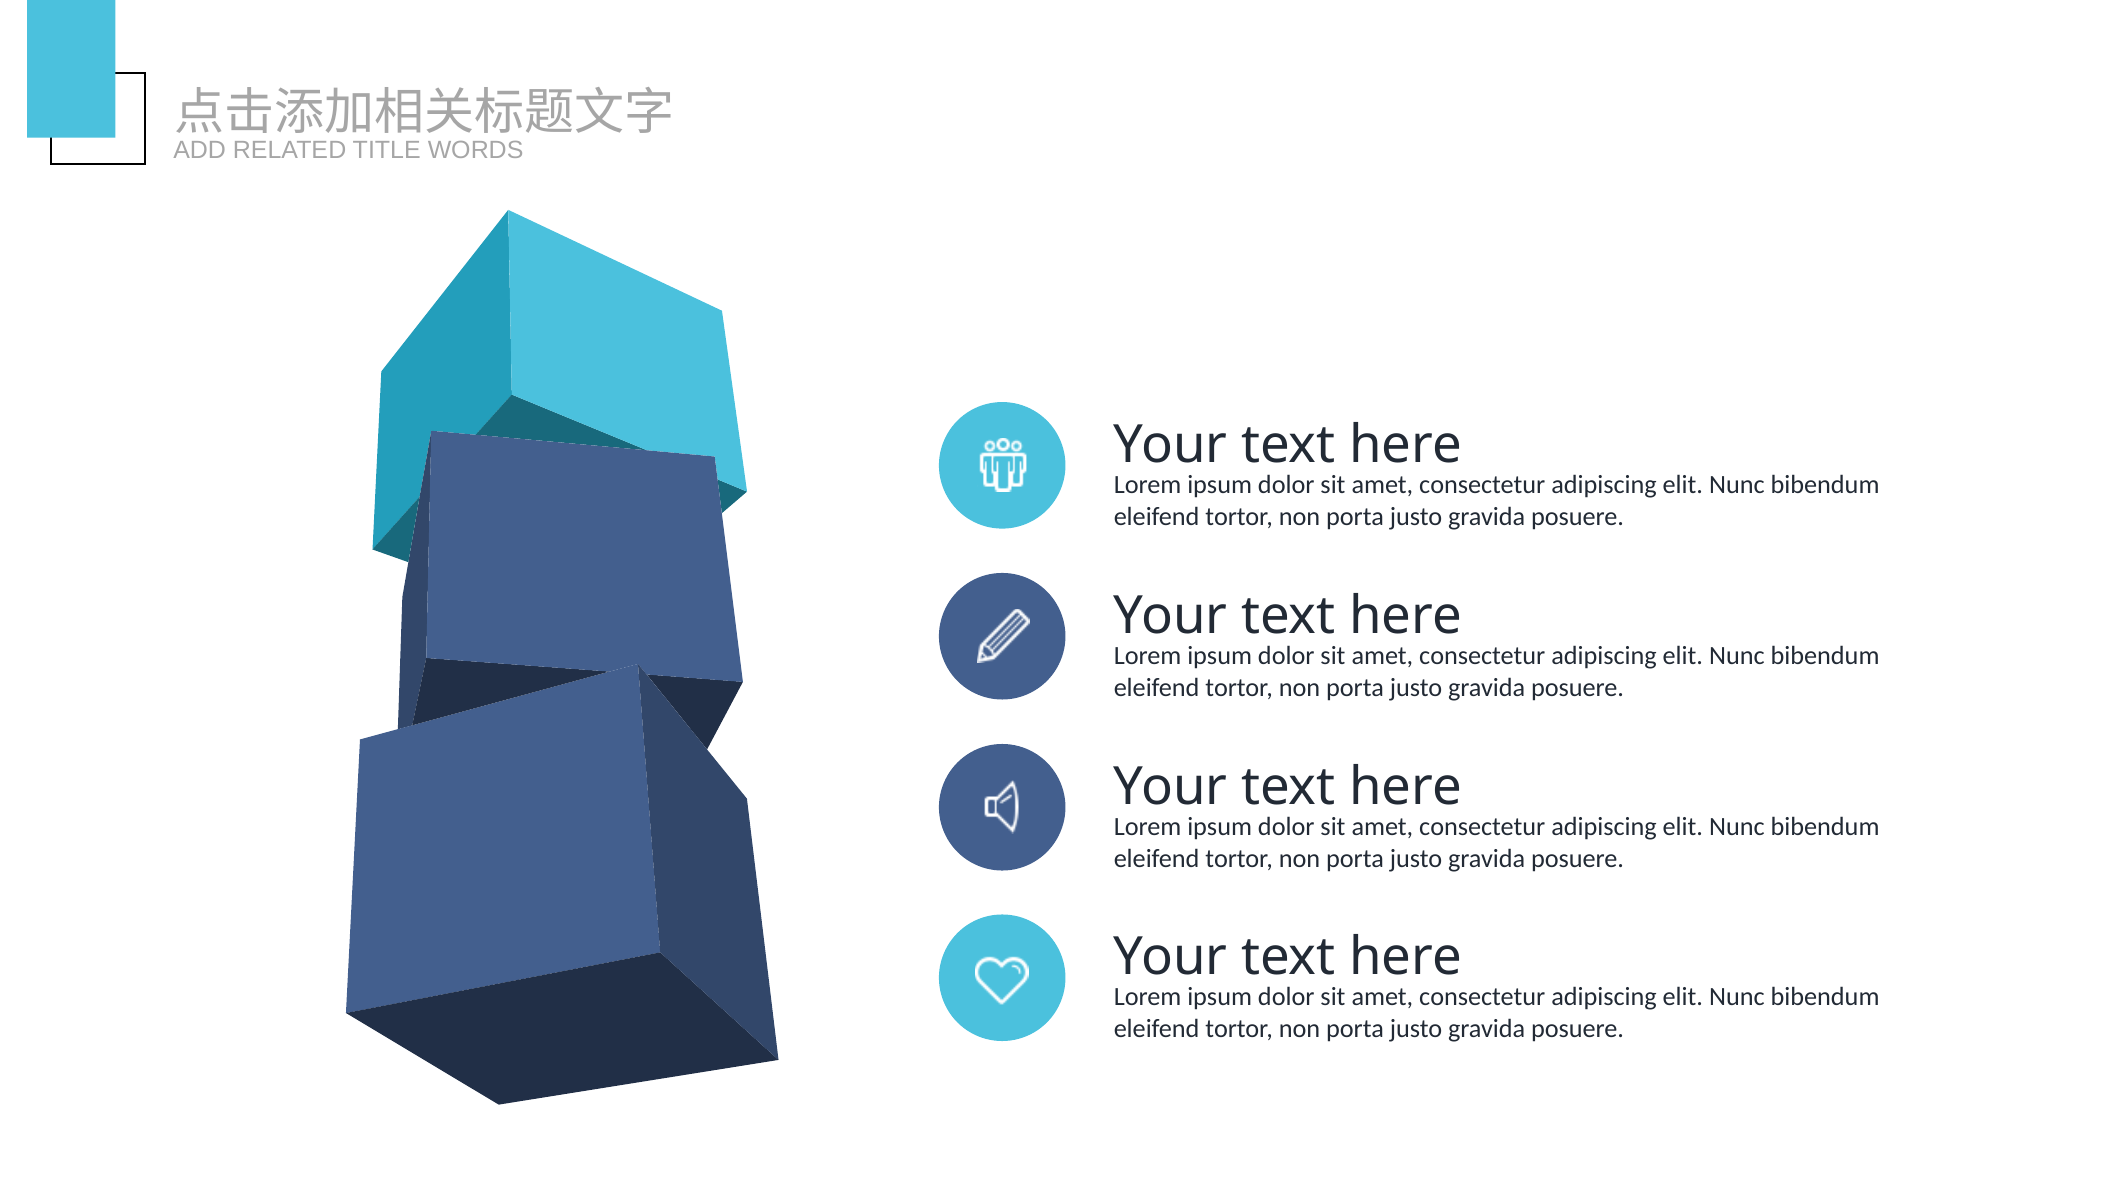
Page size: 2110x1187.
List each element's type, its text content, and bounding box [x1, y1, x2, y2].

text_box [937, 913, 1067, 1043]
text_box [937, 571, 1067, 701]
picture [975, 780, 1029, 834]
text_box Lorem ipsum dolor sit amet, consectetur adipiscing elit. Nunc bibendum eleifend tortor, non porta justo gravida posuere. [1099, 993, 1951, 1051]
text_box [26, 0, 116, 139]
text_box Your text here [1099, 572, 1951, 651]
picture [977, 609, 1030, 663]
text_box [50, 72, 146, 165]
text_box Lorem ipsum dolor sit amet, consectetur adipiscing elit. Nunc bibendum eleifend tortor, non porta justo gravida posuere. [1099, 651, 1951, 709]
text_box Your text here [1099, 914, 1951, 993]
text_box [345, 209, 779, 1105]
text_box ADD RELATED TITLE WORDS [173, 133, 525, 164]
picture [977, 438, 1030, 492]
text_box [937, 401, 1067, 530]
text_box Your text here [1099, 402, 1951, 481]
text_box Lorem ipsum dolor sit amet, consectetur adipiscing elit. Nunc bibendum eleifend tortor, non porta justo gravida posuere. [1099, 822, 1951, 880]
picture [975, 954, 1029, 1008]
text_box 点击添加相关标题文字 [174, 79, 675, 140]
text_box Your text here [1099, 743, 1951, 822]
text_box [937, 742, 1067, 872]
text_box Lorem ipsum dolor sit amet, consectetur adipiscing elit. Nunc bibendum eleifend tortor, non porta justo gravida posuere. [1099, 481, 1951, 538]
